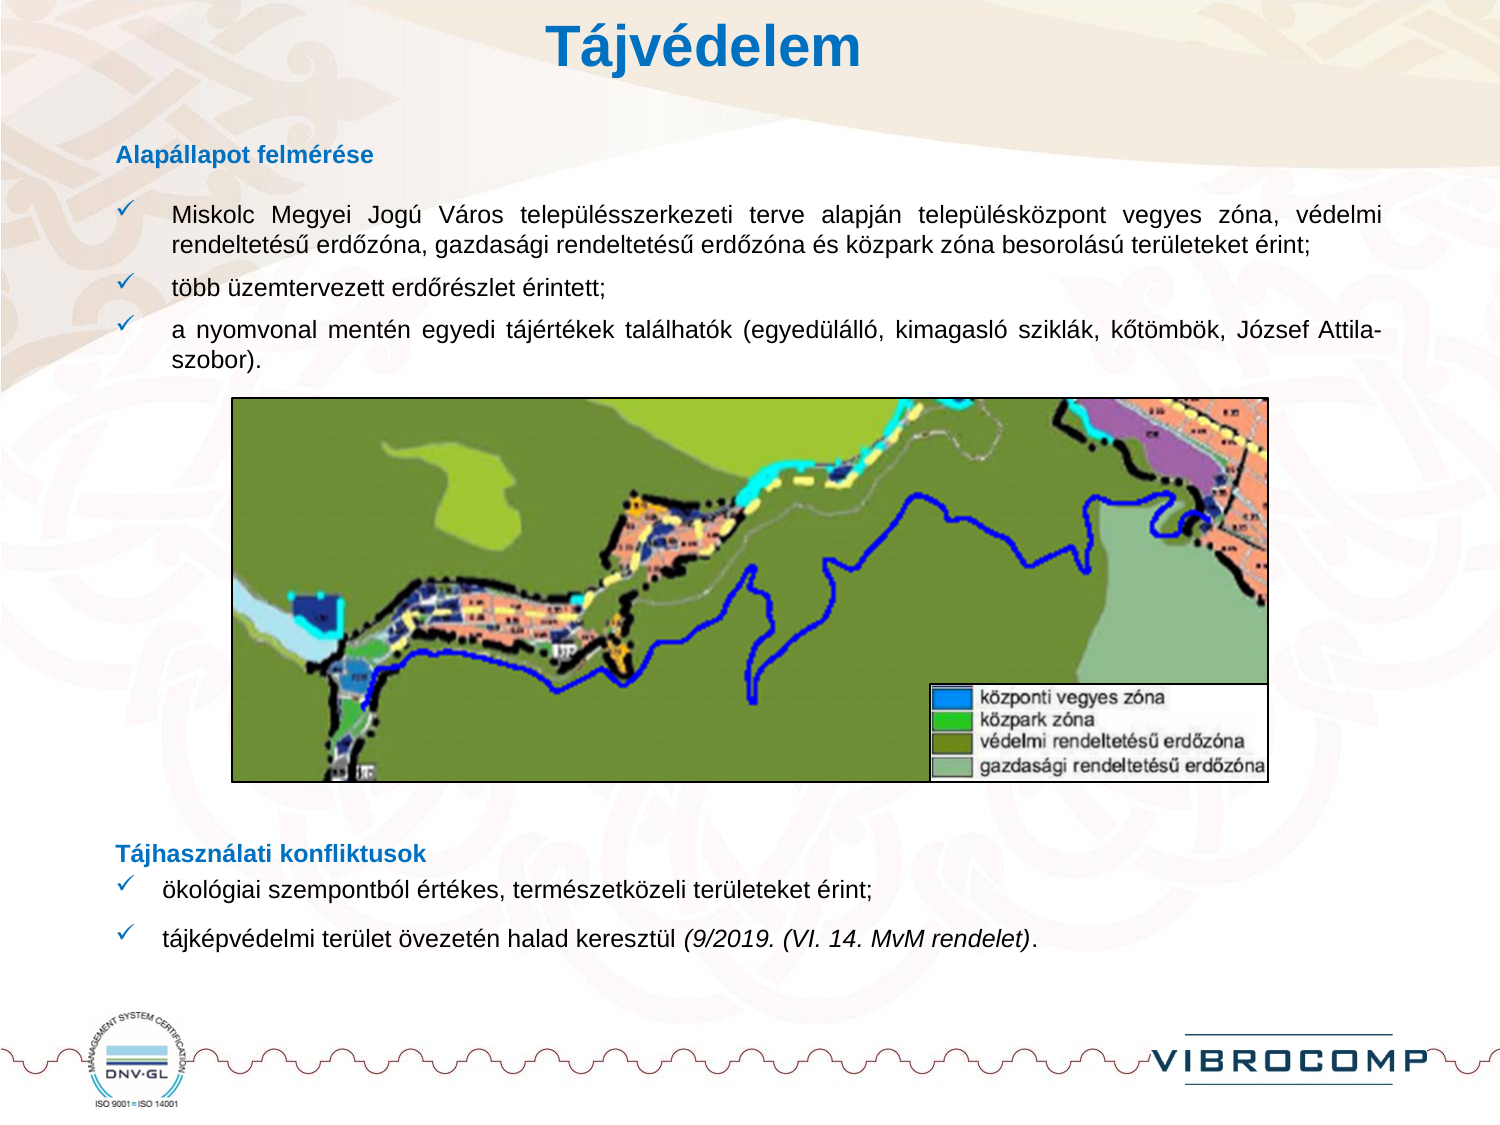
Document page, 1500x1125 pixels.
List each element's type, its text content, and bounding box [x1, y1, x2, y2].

list Alapállapot felmérése Miskolc Megyei Jogú Város településszerkezeti terve alapján településközpont vegyes zóna, védelmi rendeltetésű erdőzóna, gazdasági rendeltetésű erdőzóna és közpark zóna besorolású területeket érint; több üzemtervezett erdőrészlet érintett; a nyomvonal mentén egyedi tájértékek találhatók (egyedülálló, kimagasló sziklák, kőtömbök, József Attila-szobor). Tájhasználati konfliktusok ökológiai szempontból értékes, természetközeli területeket érint; tájképvédelmi terület övezetén halad keresztül (9/2019. (VI. 14. MvM rendelet). [100, 131, 1400, 1013]
picture [0, 0, 1500, 1125]
title Tájvédelem [76, 0, 1332, 115]
